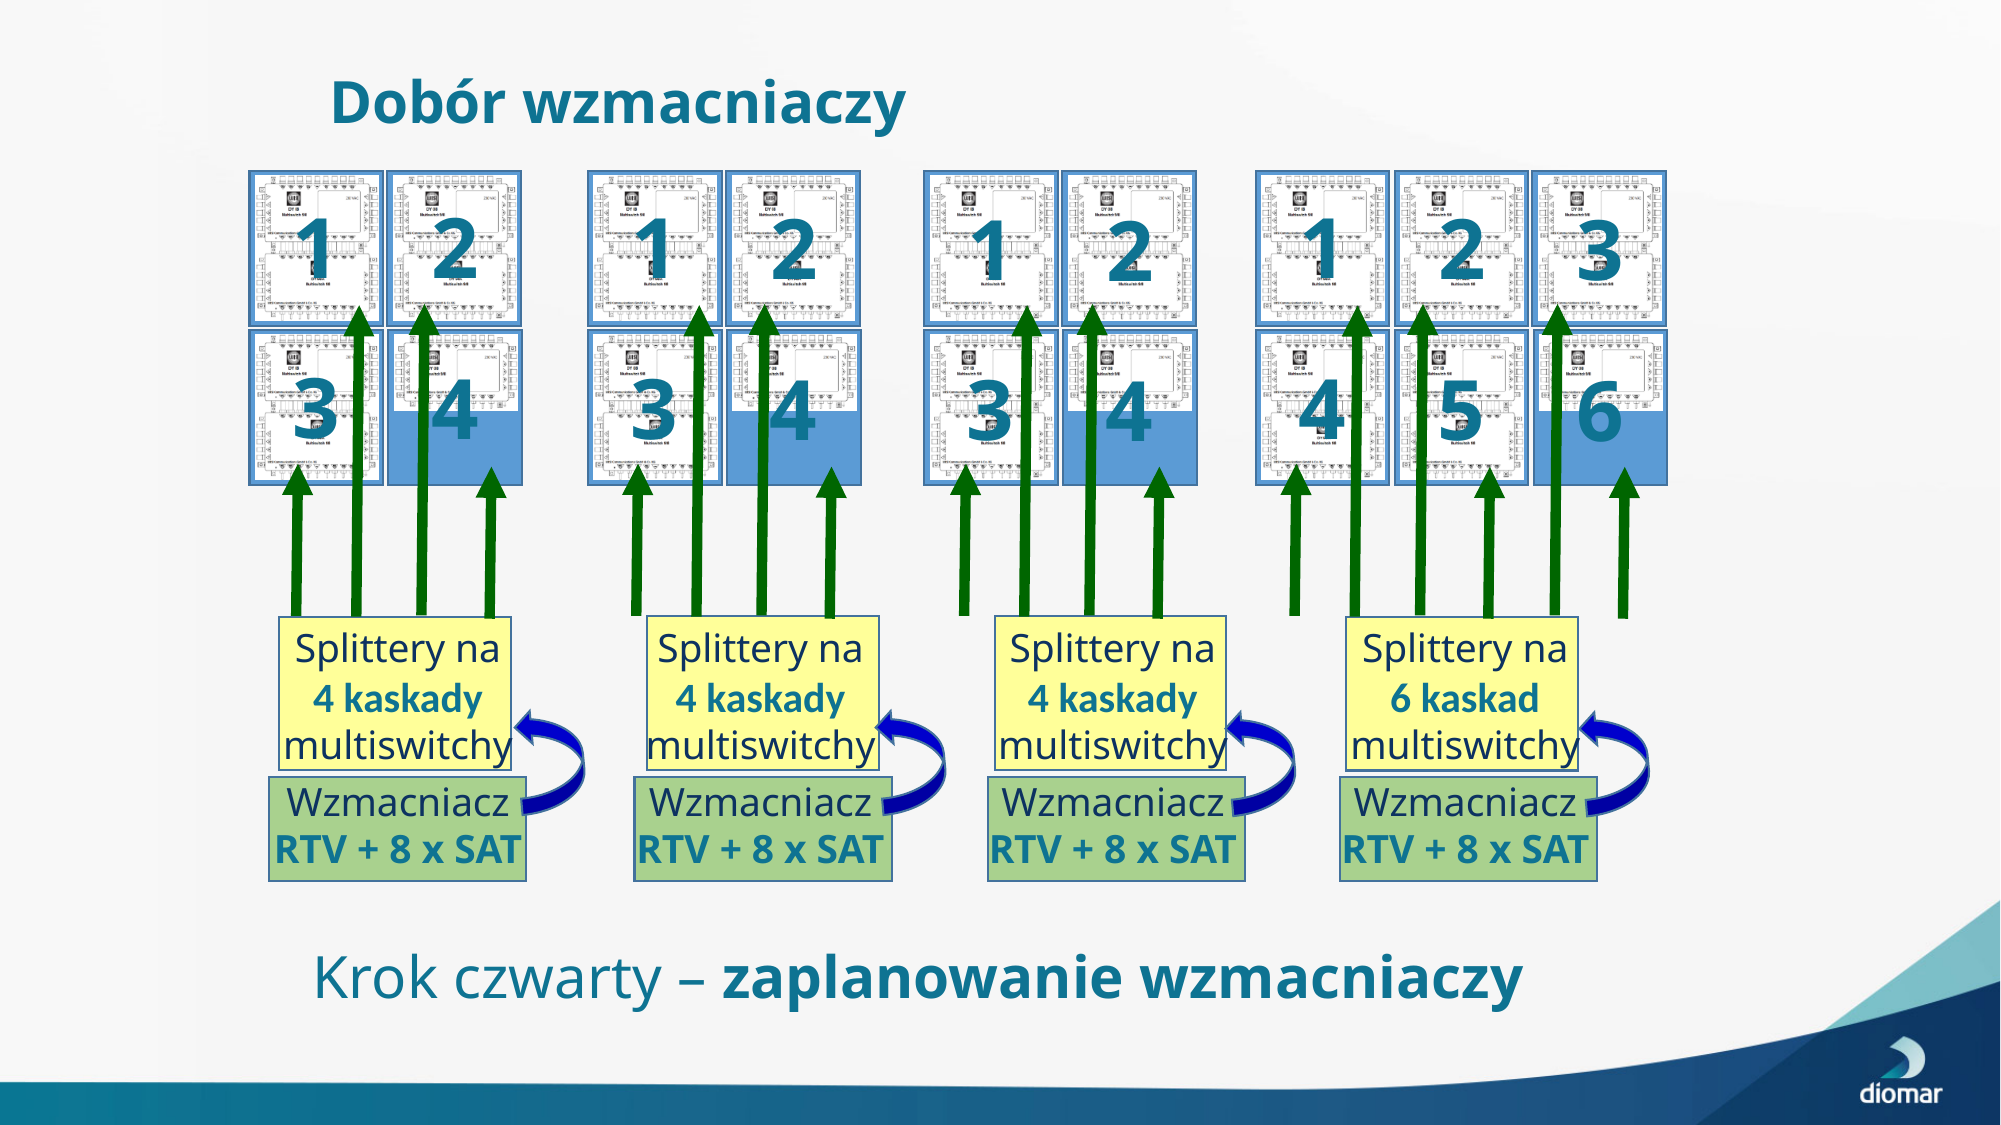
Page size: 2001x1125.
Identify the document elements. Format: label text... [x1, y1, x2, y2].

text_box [1354, 305, 1358, 617]
text_box 2 [388, 188, 393, 303]
text_box [1160, 306, 1197, 327]
text_box 6 [1562, 350, 1668, 466]
text_box 5 [1394, 349, 1400, 465]
text_box 3 [249, 347, 254, 463]
text_box [1223, 709, 1297, 818]
text_box 2 [1062, 190, 1068, 303]
text_box 2 [517, 188, 523, 303]
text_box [964, 303, 1160, 619]
text_box 1 [717, 188, 722, 303]
text_box Wzmacniacz RTV + 8 x SAT [591, 817, 930, 889]
text_box 2 [855, 189, 861, 305]
text_box 4 [1385, 348, 1390, 464]
text_box [832, 305, 861, 327]
text_box 6 [1533, 350, 1551, 466]
text_box [1571, 329, 1668, 350]
text_box 2 [726, 189, 732, 303]
text_box Wzmacniacz RTV + 8 x SAT [1296, 817, 1635, 889]
text_box [923, 170, 1059, 327]
text_box [1577, 709, 1651, 818]
title Dobór wzmacniaczy [314, 58, 1643, 152]
text_box [1255, 464, 1287, 486]
text_box Splittery na 6 kaskad multiswitchy [1296, 616, 1635, 817]
text_box [248, 329, 296, 486]
text_box 4 [1160, 350, 1197, 466]
text_box [1562, 466, 1622, 486]
text_box [1394, 329, 1409, 349]
text_box 3 [923, 350, 929, 465]
text_box [1255, 329, 1345, 348]
text_box [1255, 170, 1390, 327]
picture [0, 0, 2001, 1125]
text_box 3 [1662, 190, 1668, 305]
text_box [1061, 170, 1197, 303]
text_box [1394, 170, 1529, 327]
text_box Splittery na 4 kaskady multiswitchy [943, 616, 1282, 817]
text_box [248, 170, 384, 327]
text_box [636, 303, 832, 619]
text_box 4 [1255, 348, 1261, 464]
text_box [725, 170, 861, 303]
text_box [1533, 466, 1550, 486]
text_box [923, 465, 957, 486]
text_box [1533, 329, 1544, 350]
text_box 4 [832, 349, 860, 465]
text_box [1420, 303, 1424, 616]
text_box 1 [1256, 188, 1261, 303]
text_box 1 [379, 187, 384, 303]
text_box [1427, 480, 1482, 486]
text_box [1531, 170, 1667, 327]
text_box [492, 303, 522, 327]
text_box 1 [924, 189, 929, 305]
text_box 5 [1524, 349, 1529, 465]
text_box [1394, 465, 1416, 486]
text_box [1436, 329, 1529, 349]
text_box [874, 708, 947, 817]
text_box [386, 170, 522, 303]
text_box [587, 303, 636, 327]
text_box 3 [1533, 190, 1538, 305]
text_box [1160, 329, 1198, 486]
text_box 1 [1385, 188, 1390, 303]
text_box Wzmacniacz RTV + 8 x SAT [943, 817, 1282, 889]
text_box 1 [1054, 189, 1058, 303]
text_box [832, 329, 862, 486]
text_box Splittery na 4 kaskady multiswitchy [591, 616, 930, 817]
text_box Wzmacniacz RTV + 8 x SAT [228, 817, 567, 889]
text_box 4 [492, 348, 522, 464]
text_box [1305, 480, 1350, 486]
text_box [296, 303, 492, 619]
text_box [1370, 329, 1390, 348]
text_box 2 [1192, 190, 1197, 306]
text_box Krok czwarty – zaplanowanie wzmacniaczy [298, 933, 1627, 1026]
text_box [513, 708, 586, 817]
text_box 2 [1395, 189, 1400, 305]
text_box [1625, 466, 1668, 486]
text_box [587, 464, 629, 486]
text_box 1 [587, 188, 593, 303]
text_box 1 [249, 187, 254, 303]
text_box [1497, 465, 1529, 486]
text_box [587, 329, 636, 348]
text_box [492, 329, 523, 486]
text_box [587, 170, 723, 303]
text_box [1554, 303, 1558, 616]
text_box [923, 329, 964, 350]
text_box [1362, 464, 1390, 486]
text_box 3 [587, 348, 593, 464]
text_box 2 [1524, 189, 1529, 305]
text_box Splittery na 4 kaskady multiswitchy [228, 616, 567, 817]
